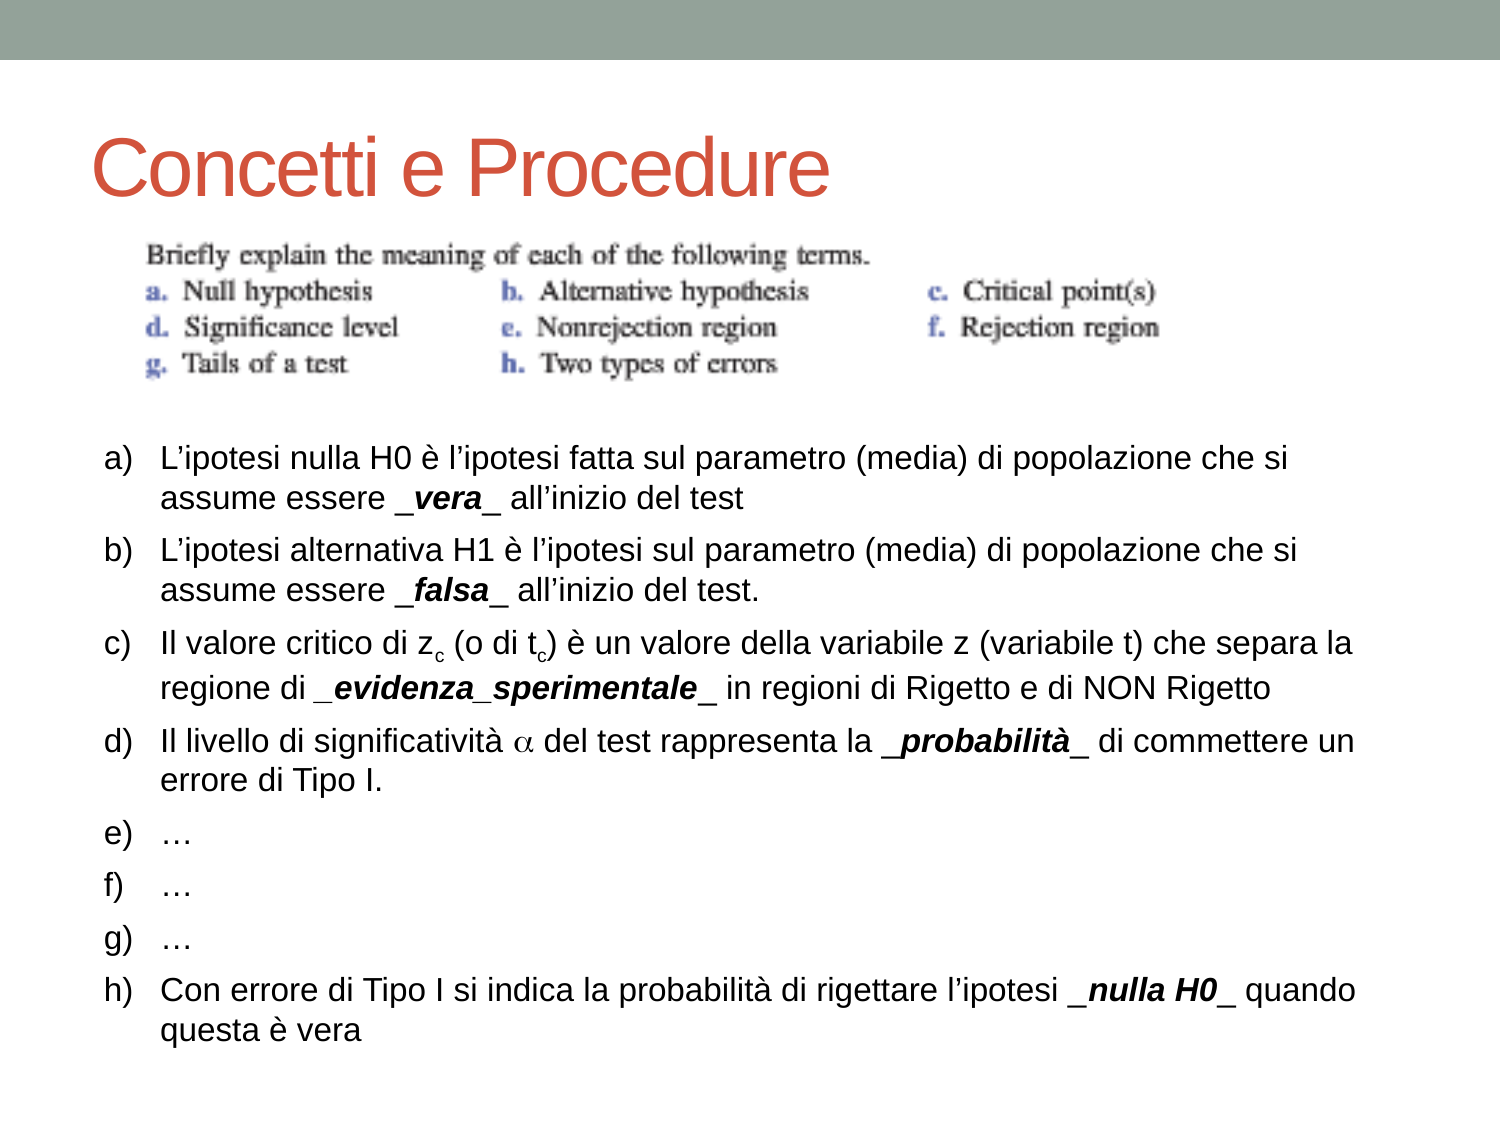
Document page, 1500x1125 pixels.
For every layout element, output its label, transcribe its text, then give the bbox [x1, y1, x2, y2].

title Concetti e Procedure [75, 87, 1425, 240]
text_box L’ipotesi nulla H0 è l’ipotesi fatta sul parametro (media) di popolazione che si assume essere _vera_ all’inizio del test L’ipotesi alternativa H1 è l’ipotesi sul parametro (media) di popolazione che si assume essere _falsa_ all’inizio del test. Il valore critico di zc (o di tc) è un valore della variabile z (variabile t) che separa la regione di _evidenza_sperimentale_ in regioni di Rigetto e di NON Rigetto Il livello di significatività a del test rappresenta la _probabilità_ di commettere un errore di Tipo I. … … … Con errore di Tipo I si indica la probabilità di rigettare l’ipotesi _nulla H0_ quando questa è vera [89, 428, 1403, 1056]
picture [132, 229, 1308, 395]
